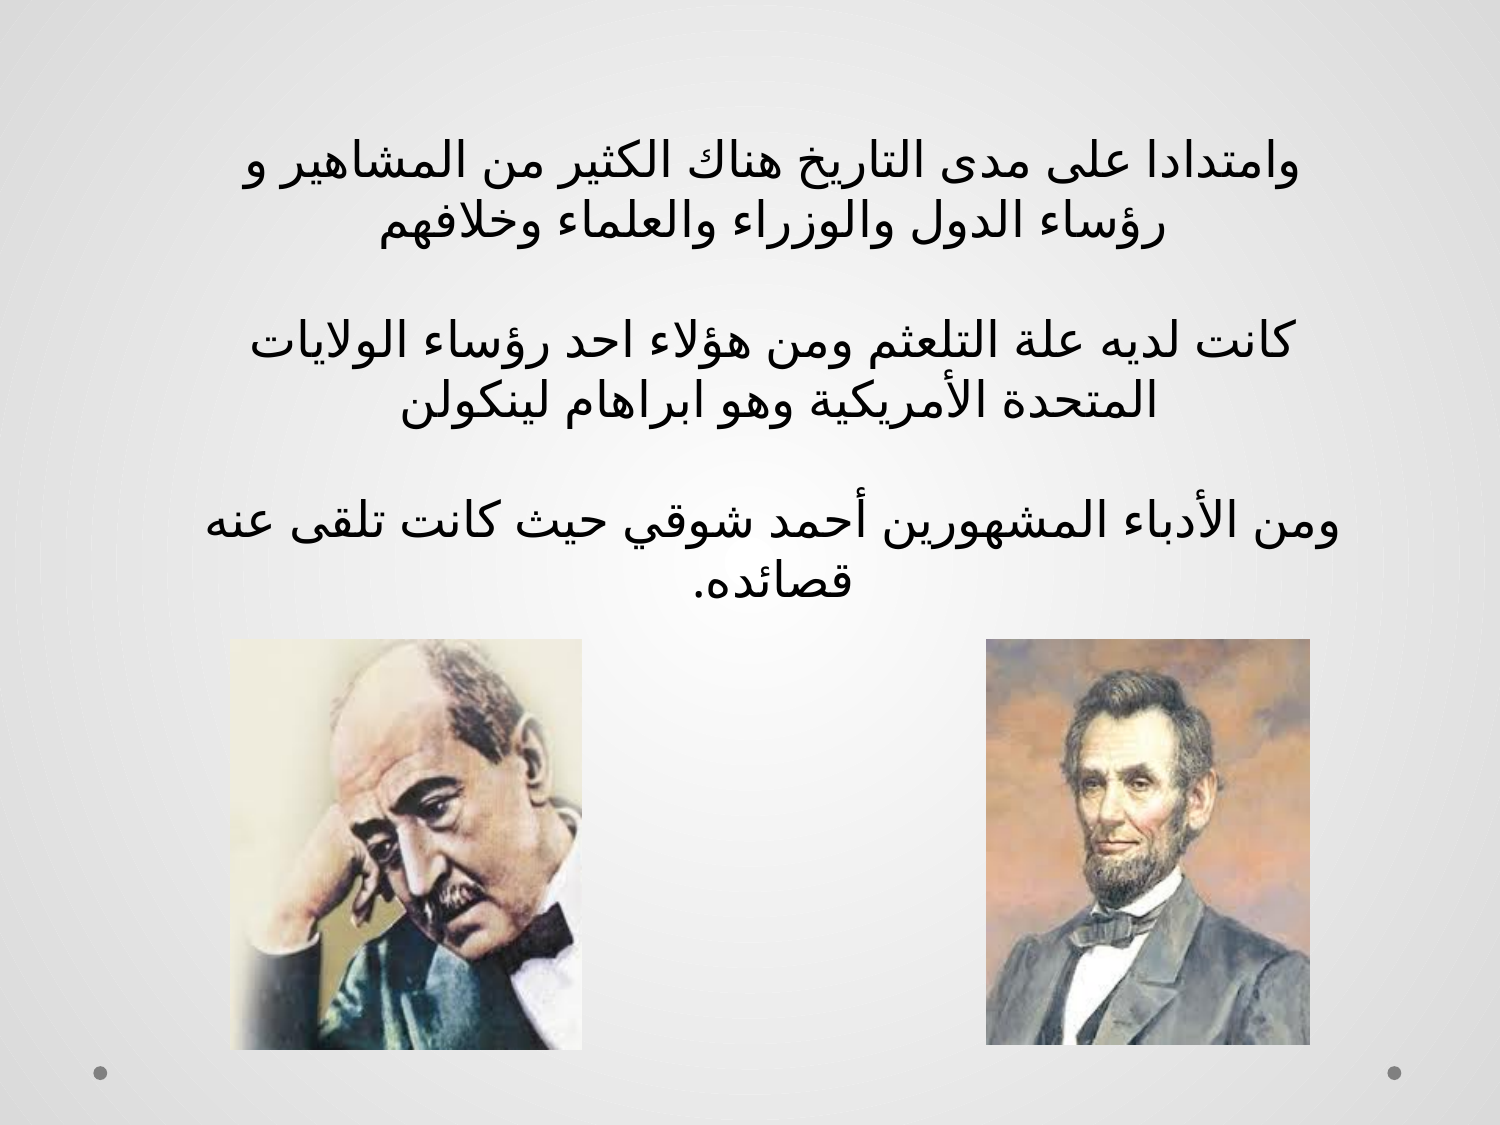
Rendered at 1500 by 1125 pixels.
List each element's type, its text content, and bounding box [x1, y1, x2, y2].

text_box وامتدادا على مدى التاريخ هناك الكثير من المشاهير و رؤساء الدول والوزراء والعلماء وخلافهم كانت لديه علة التلعثم ومن هؤلاء احد رؤساء الولايات المتحدة الأمريكية وهو ابراهام لينكولن ومن الأدباء المشهورين أحمد شوقي حيث كانت تلقى عنه قصائده. [182, 0, 1365, 675]
picture [229, 639, 583, 1051]
picture [985, 639, 1310, 1045]
